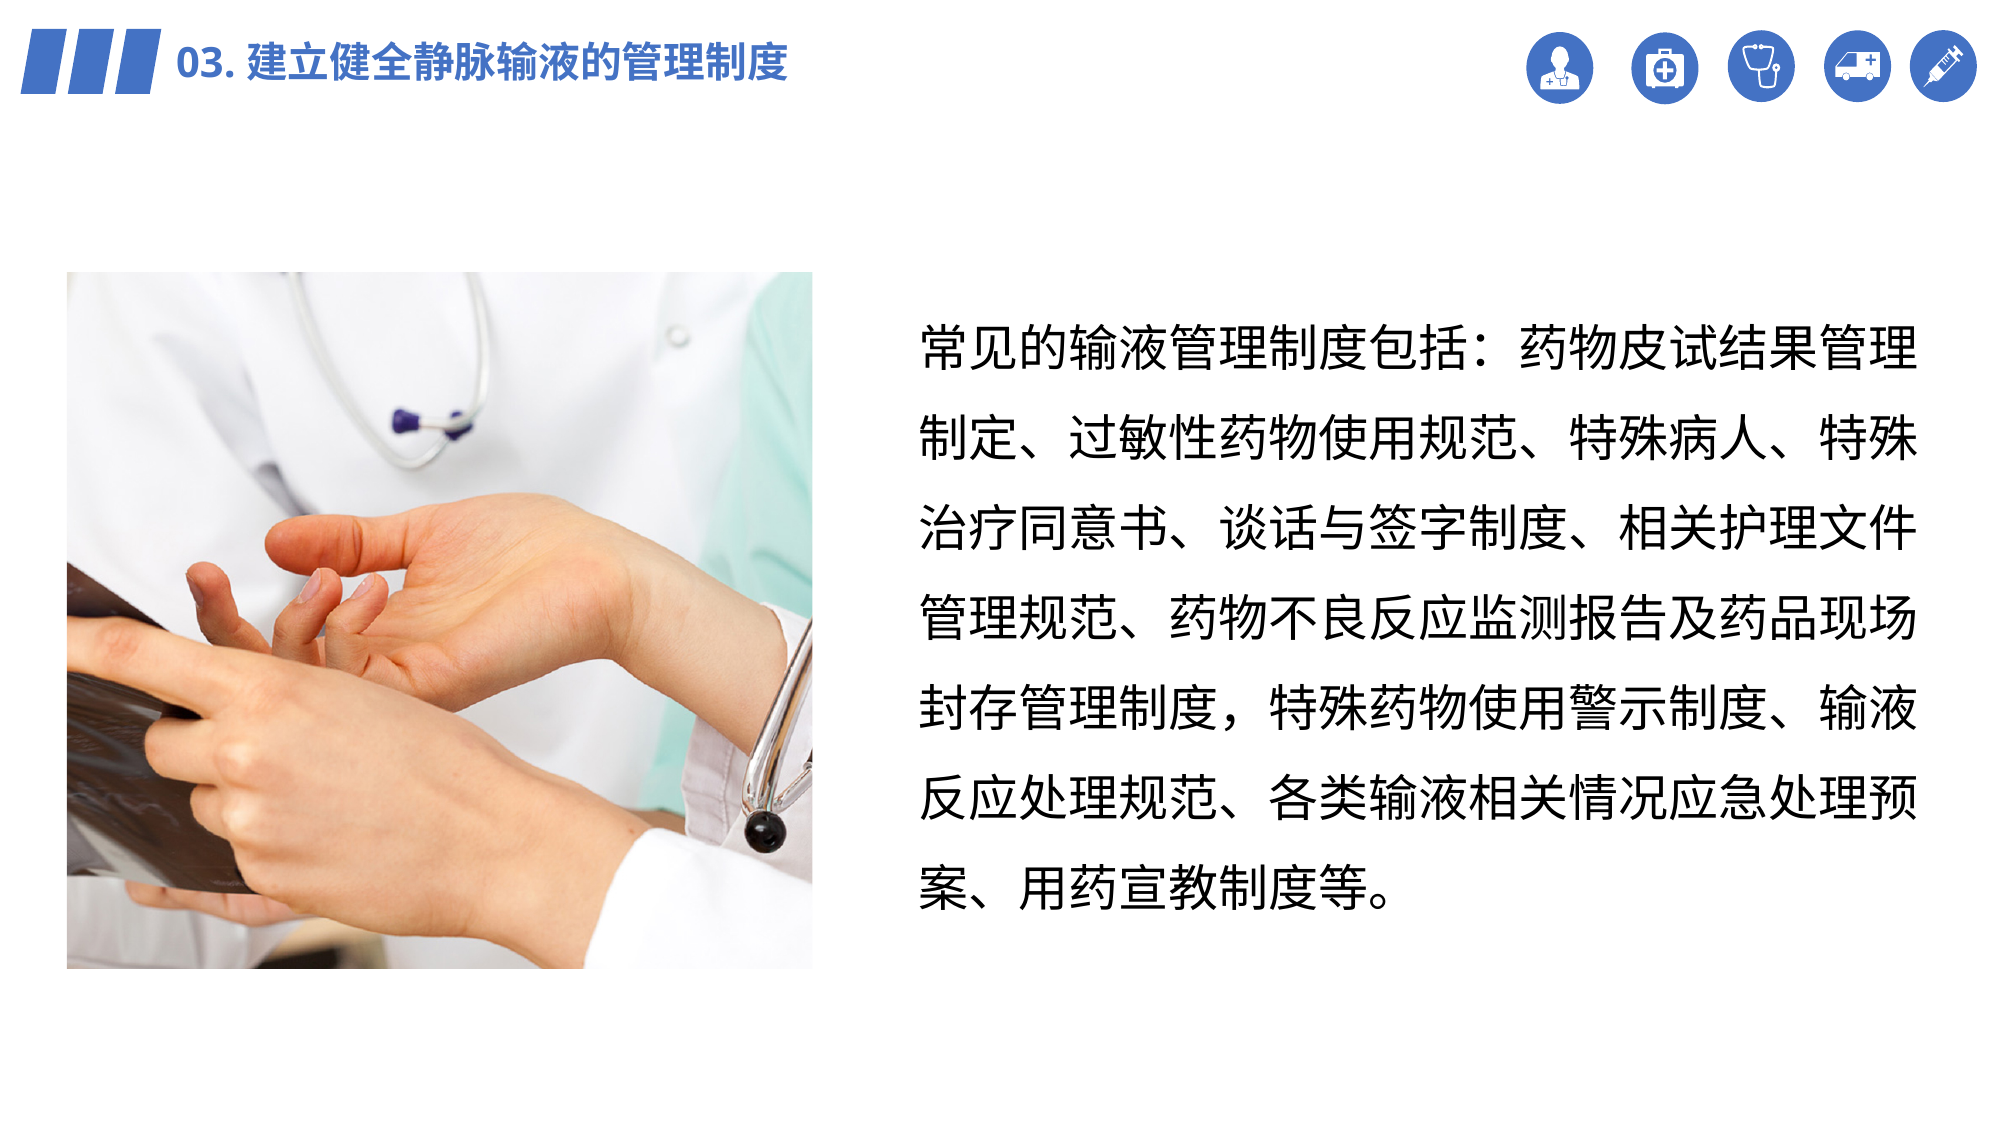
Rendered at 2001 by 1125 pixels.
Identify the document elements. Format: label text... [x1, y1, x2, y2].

picture [66, 272, 813, 969]
text_box 常见的输液管理制度包括：药物皮试结果管理制定、过敏性药物使用规范、特殊病人、特殊治疗同意书、谈话与签字制度、相关护理文件管理规范、药物不良反应监测报告及药品现场封存管理制度，特殊药物使用警示制度、输液反应处理规范、各类输液相关情况应急处理预案、用药宣教制度等。 [880, 278, 1957, 924]
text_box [20, 28, 864, 94]
